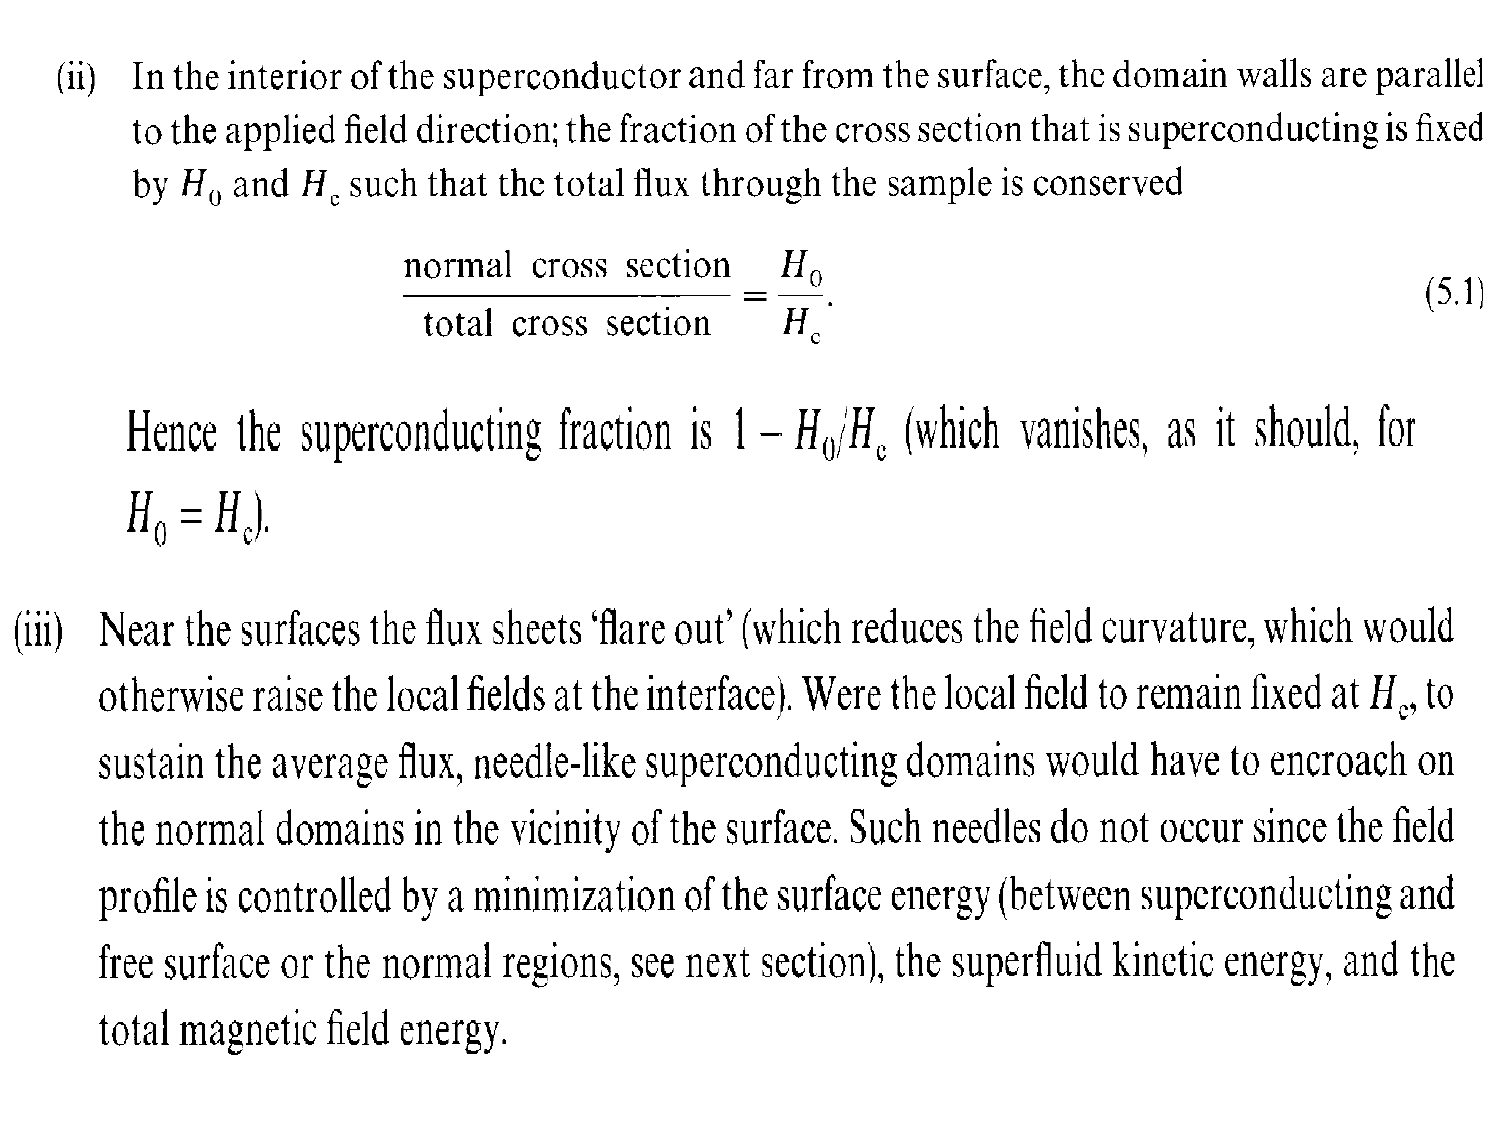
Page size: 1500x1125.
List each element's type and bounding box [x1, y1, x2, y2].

picture [49, 49, 1500, 351]
picture [0, 599, 1463, 1063]
picture [112, 387, 1426, 551]
